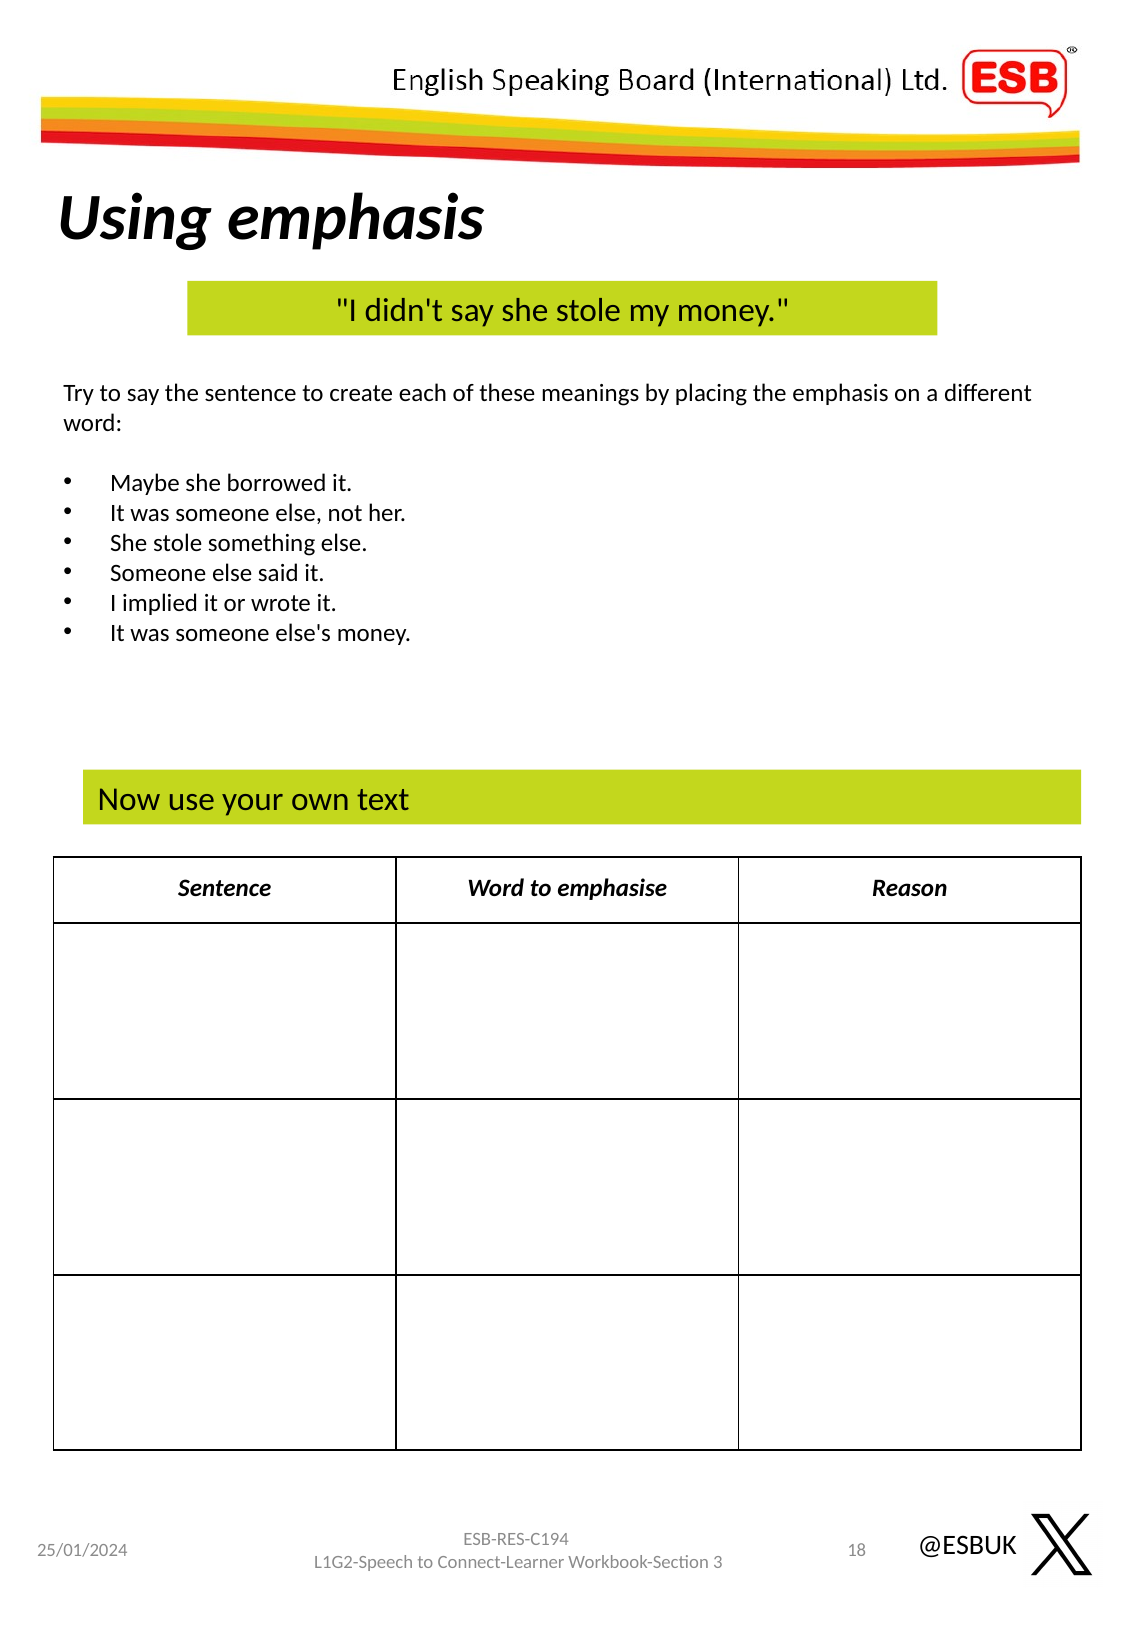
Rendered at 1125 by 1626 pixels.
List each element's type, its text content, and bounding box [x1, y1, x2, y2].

text_box Now use your own text [83, 769, 1082, 825]
table_cell [54, 1276, 395, 1449]
picture [1022, 1501, 1103, 1589]
table_cell [739, 1100, 1080, 1274]
table_header Word to emphasise [397, 858, 738, 922]
table_header Sentence [54, 858, 395, 922]
slide_number 18 [697, 1506, 882, 1593]
table_cell [397, 924, 738, 1098]
table_cell [397, 1276, 738, 1449]
footer ESB-RES-C194 L1G2-Speech to Connect-Learner Workbook-Section 3 [296, 1506, 697, 1593]
table_cell [739, 1276, 1080, 1449]
text_box Try to say the sentence to create each of these meanings by placing the emphasis on a different word: Maybe she borrowed it. It was someone else, not her. She stole something else. Someone else said it. I implied it or wrote it. It was someone else's money. [48, 369, 1077, 684]
table_cell [54, 924, 395, 1098]
picture [0, 1, 1125, 234]
table_cell [397, 1100, 738, 1274]
table_cell [54, 1100, 395, 1274]
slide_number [22, 1506, 276, 1593]
table_header Reason [739, 858, 1080, 922]
title Using emphasis [42, 174, 1014, 262]
table_cell [739, 924, 1080, 1098]
text_box "I didn't say she stole my money." [187, 280, 938, 336]
